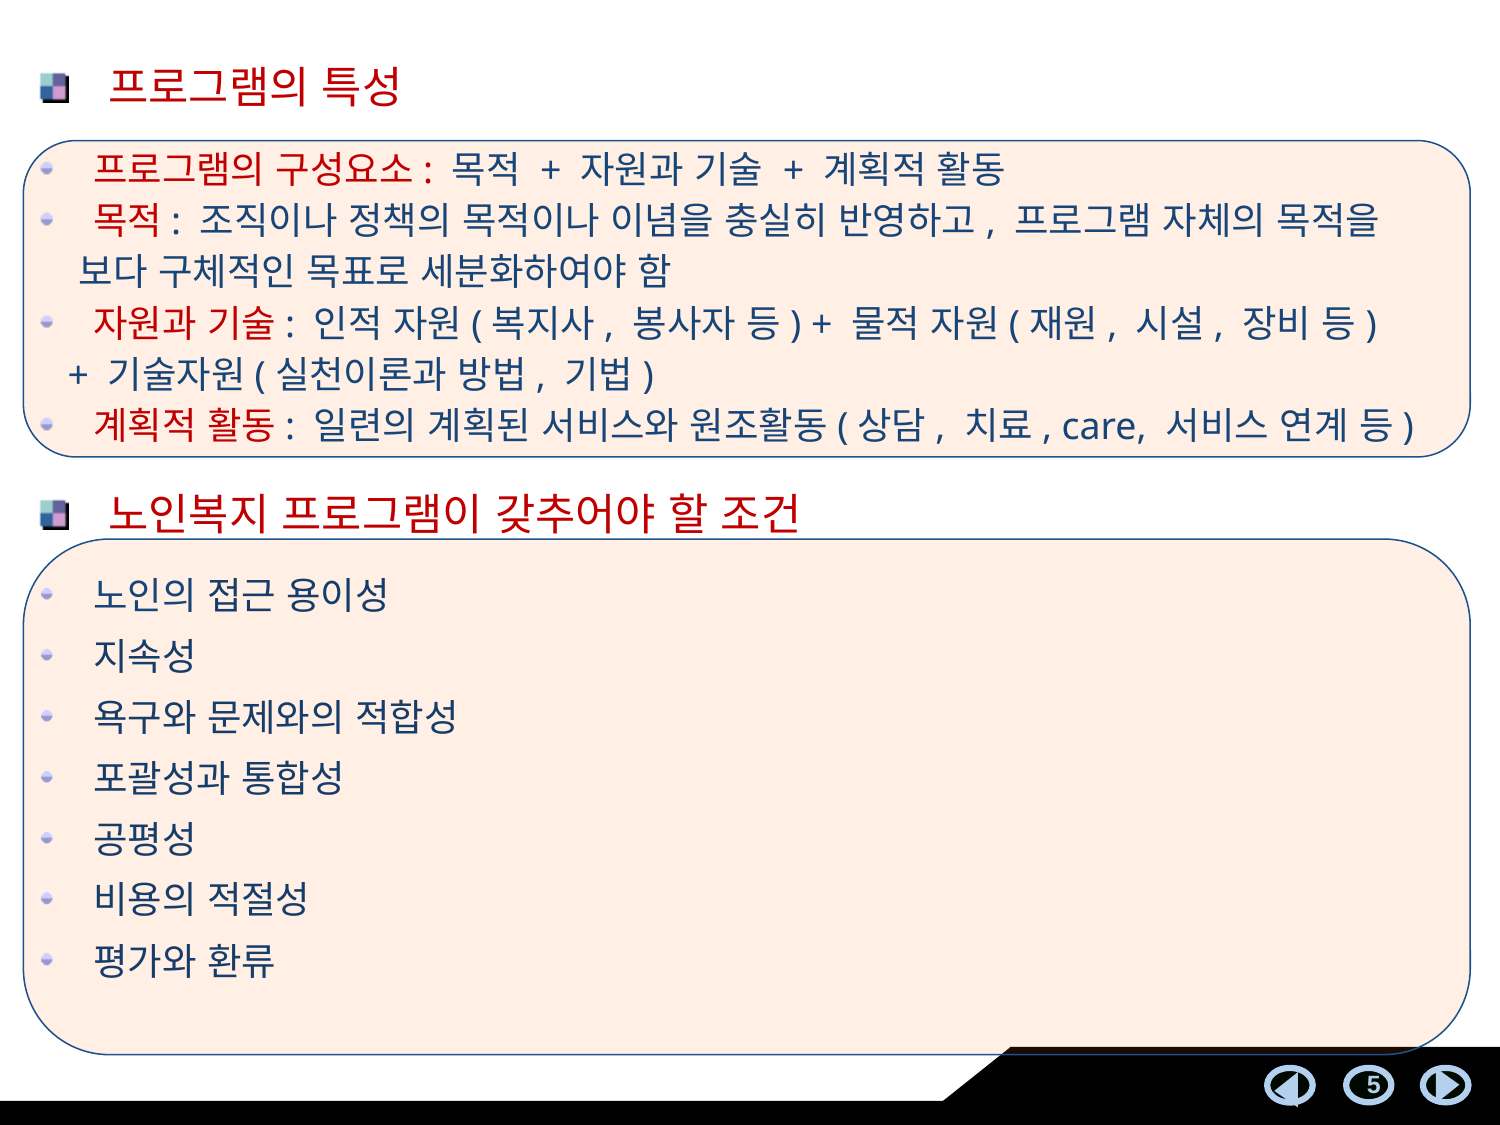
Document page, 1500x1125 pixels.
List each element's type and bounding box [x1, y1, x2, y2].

text_box [23, 58, 1476, 1055]
